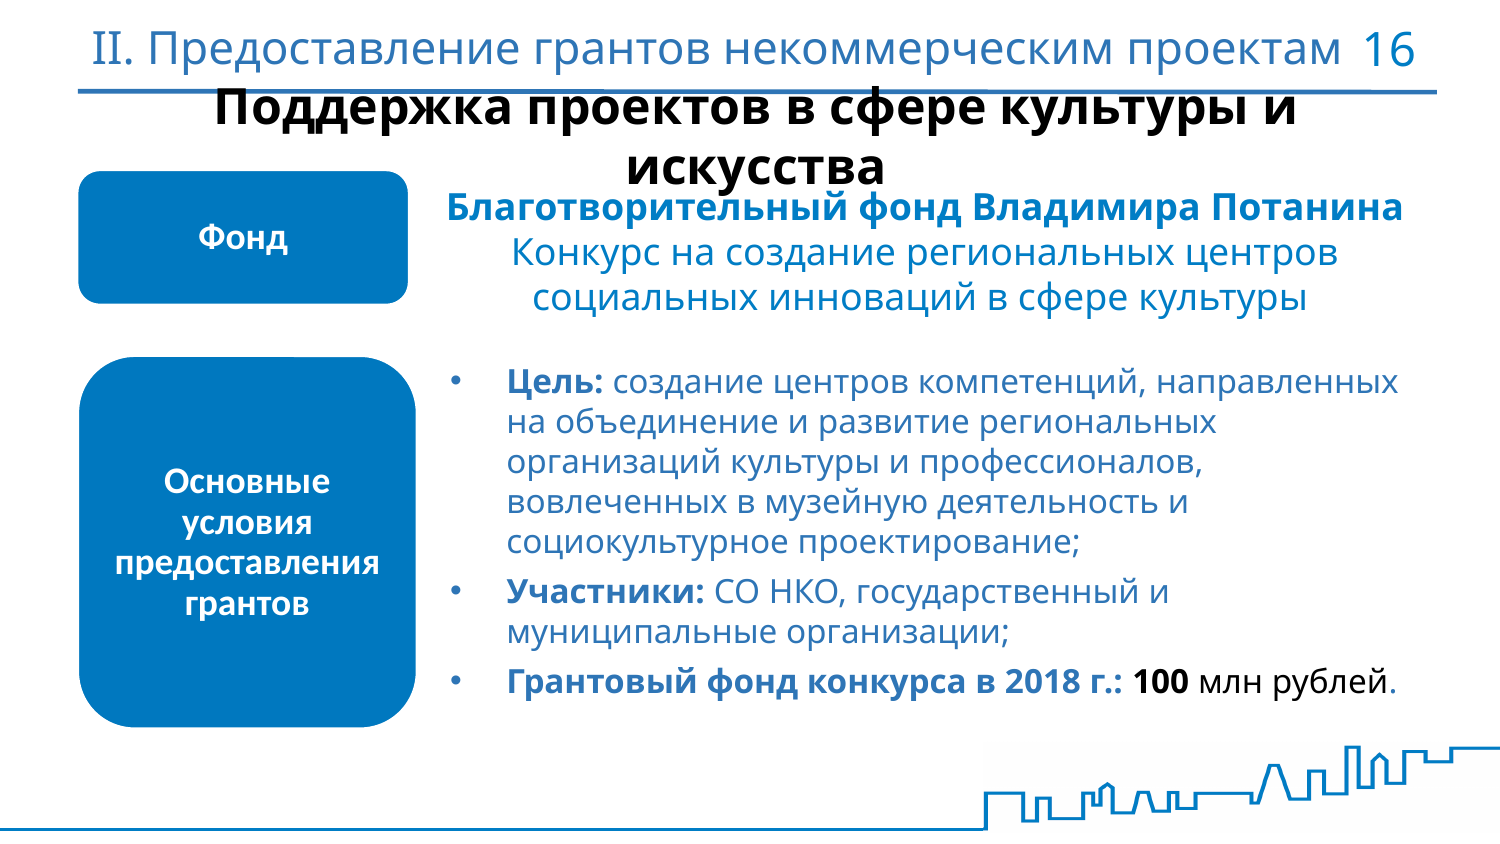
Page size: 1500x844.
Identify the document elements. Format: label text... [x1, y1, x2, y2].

text_box Цель: создание центров компетенций, направленных на объединение и развитие региональных организаций культуры и профессионалов, вовлеченных в музейную деятельность и социокультурное проектирование; Участники: СО НКО, государственный и муниципальные организации; Грантовый фонд конкурса в 2018 г.: 100 млн рублей. [435, 352, 1436, 758]
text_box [77, 170, 409, 305]
title II. Предоставление грантов некоммерческим проектам [76, 16, 1373, 83]
text_box Благотворительный фонд Владимира Потанина Конкурс на создание региональных центров социальных инноваций в сфере культуры [410, 175, 1440, 326]
picture [983, 741, 1500, 833]
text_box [78, 355, 417, 729]
text_box Поддержка проектов в сфере культуры и искусства [65, 94, 1447, 174]
list 16 [1340, 17, 1437, 85]
